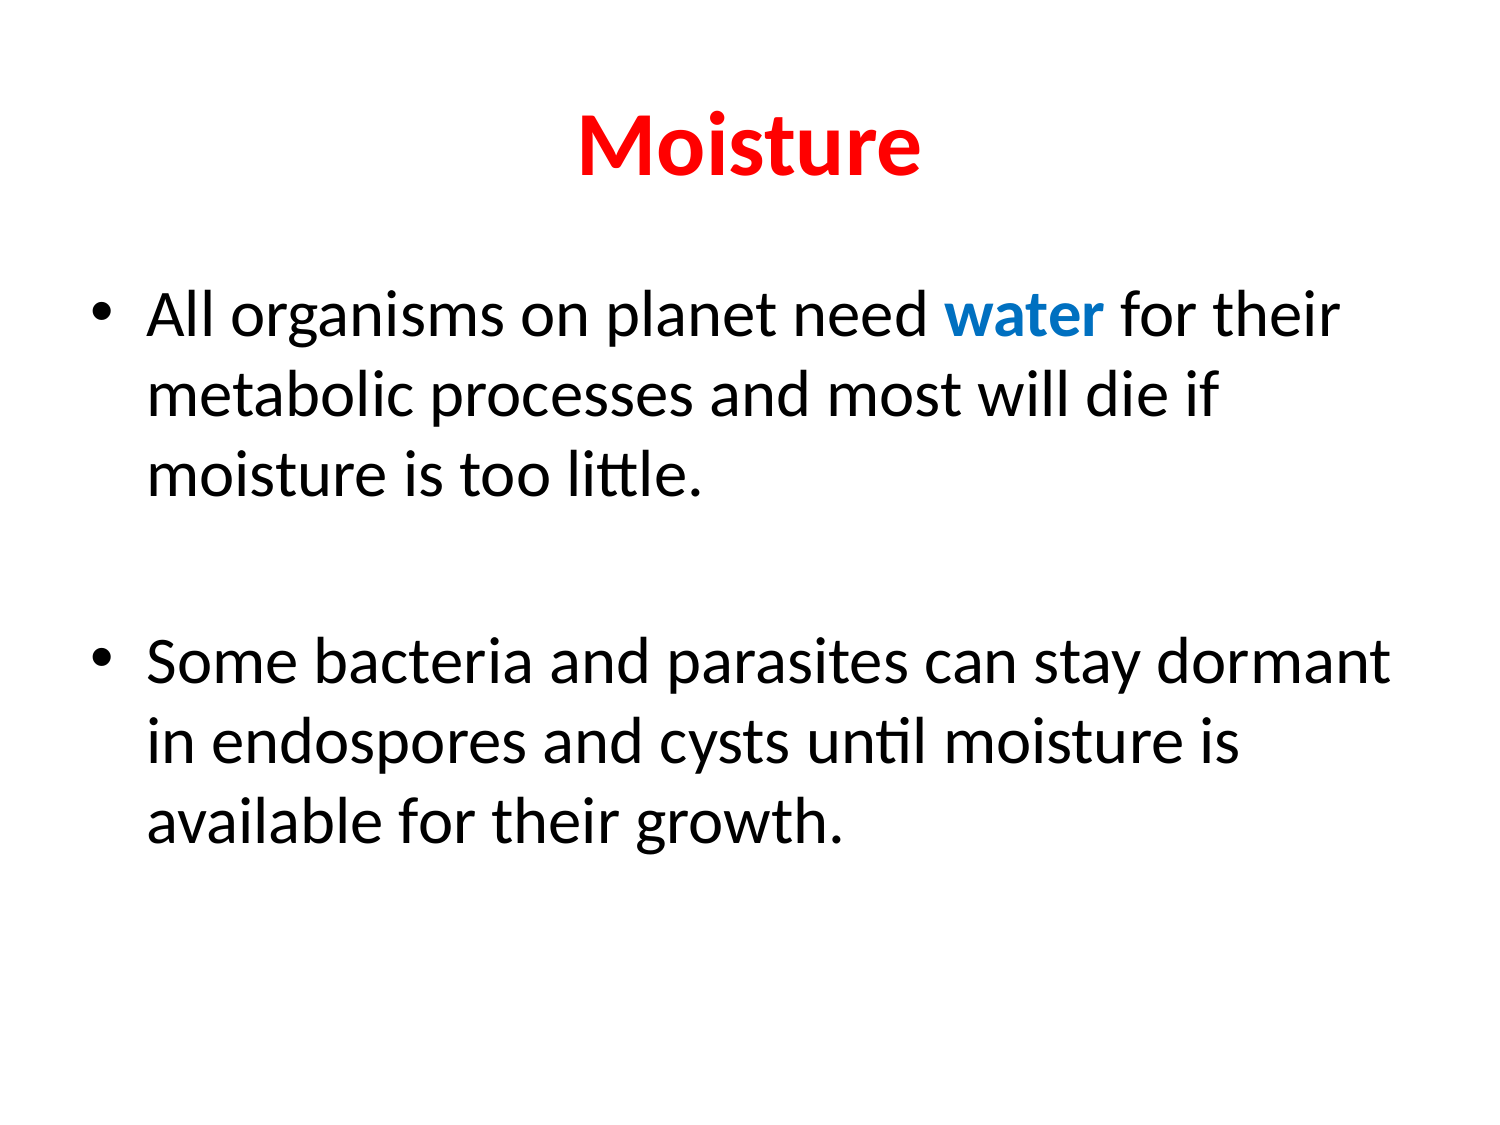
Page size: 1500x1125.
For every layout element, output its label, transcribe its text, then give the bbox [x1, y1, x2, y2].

list All organisms on planet need water for their metabolic processes and most will die if moisture is too little. Some bacteria and parasites can stay dormant in endospores and cysts until moisture is available for their growth. [75, 262, 1425, 1005]
title Moisture [75, 45, 1425, 233]
